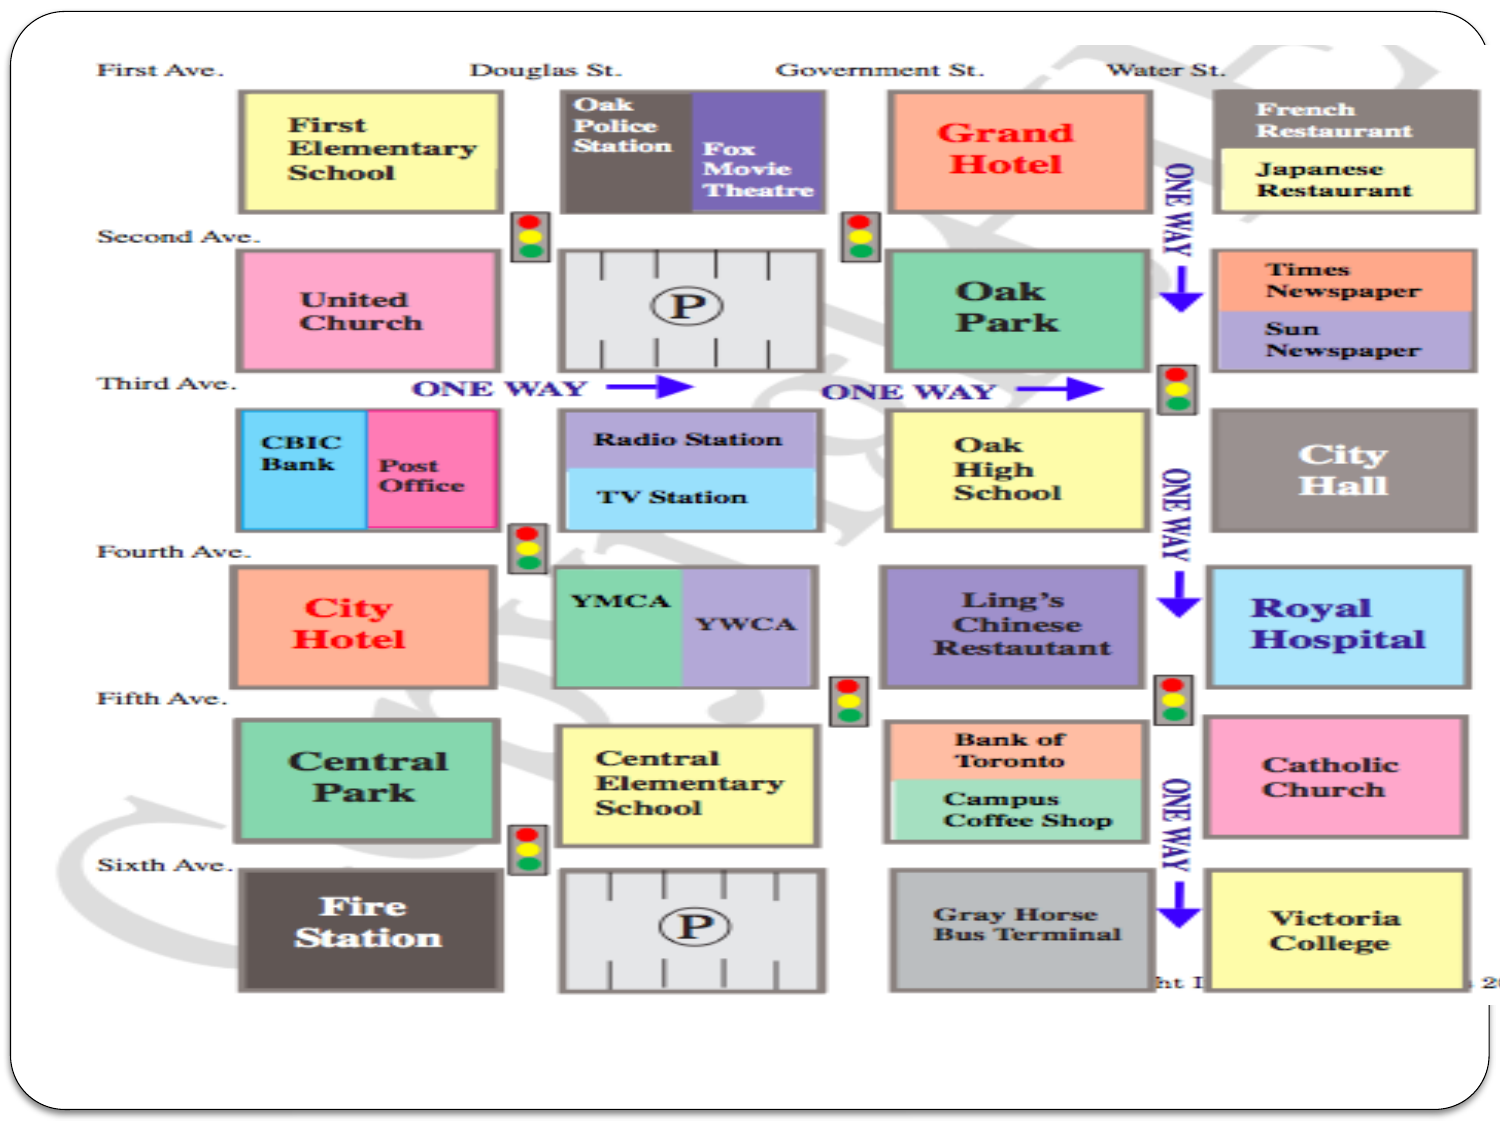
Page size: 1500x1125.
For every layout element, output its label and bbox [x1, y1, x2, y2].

list [0, 44, 1500, 1006]
